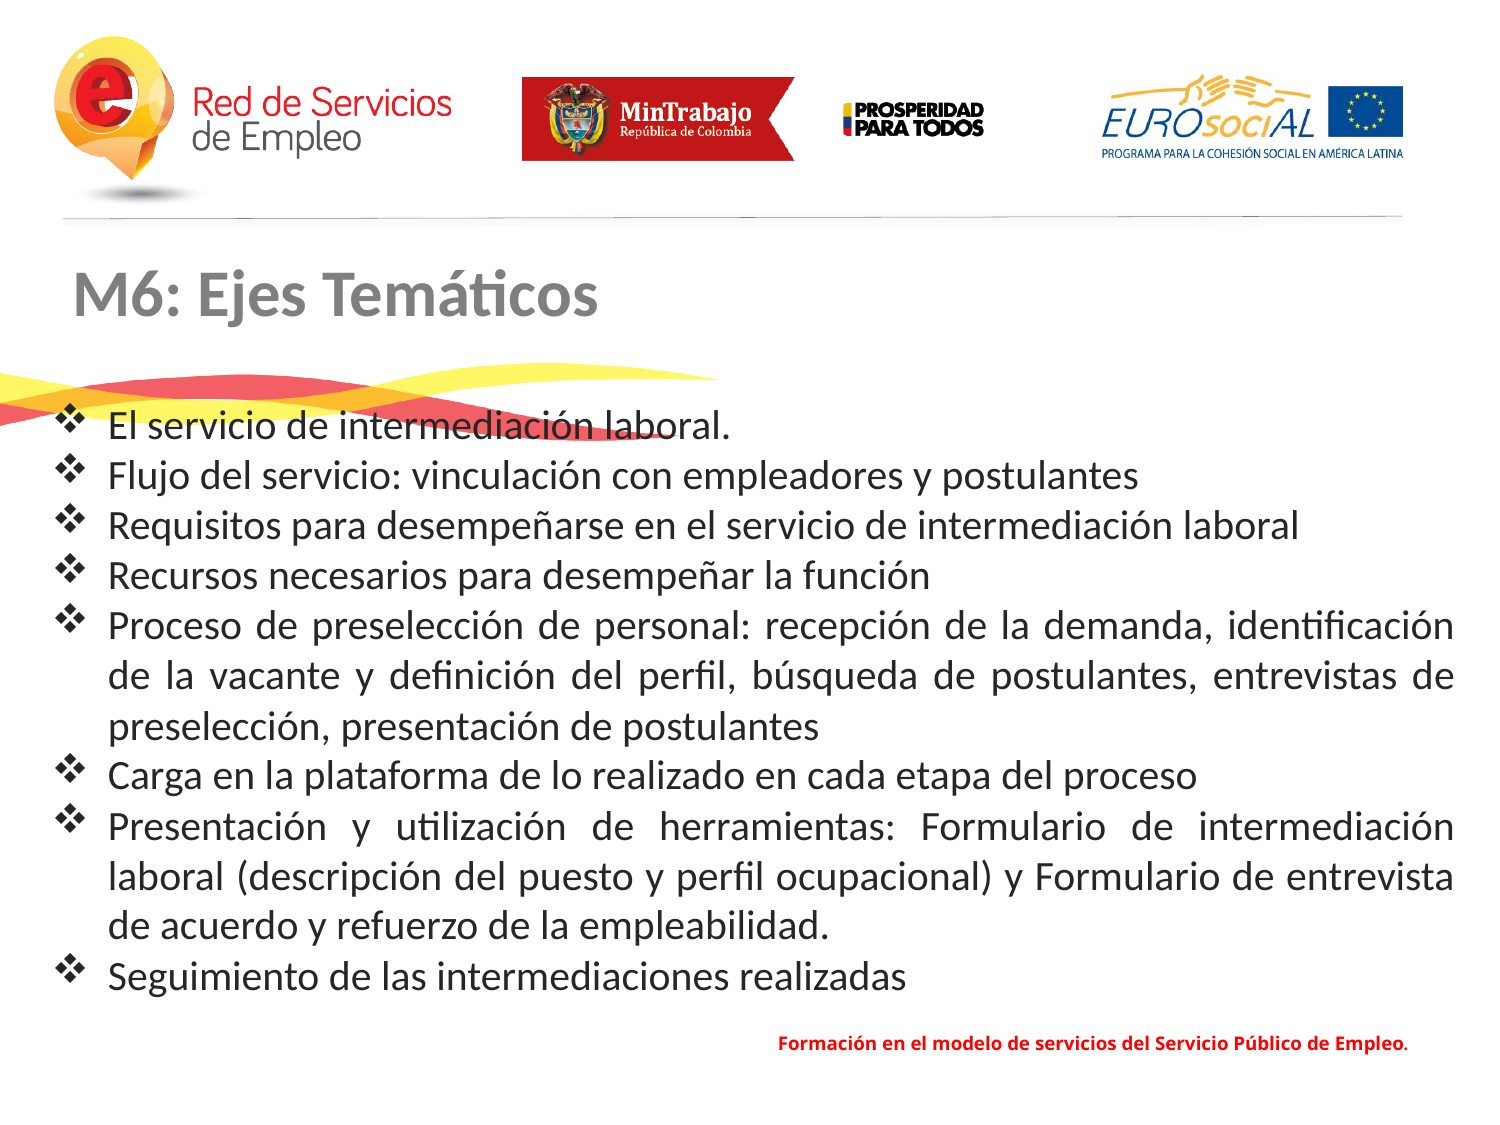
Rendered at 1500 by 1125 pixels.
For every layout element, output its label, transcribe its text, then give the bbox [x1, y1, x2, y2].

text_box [62, 215, 1403, 220]
text_box El servicio de intermediación laboral. Flujo del servicio: vinculación con empleadores y postulantes Requisitos para desempeñarse en el servicio de intermediación laboral Recursos necesarios para desempeñar la función Proceso de preselección de personal: recepción de la demanda, identificación de la vacante y definición del perfil, búsqueda de postulantes, entrevistas de preselección, presentación de postulantes Carga en la plataforma de lo realizado en cada etapa del proceso Presentación y utilización de herramientas: Formulario de intermediación laboral (descripción del puesto y perfil ocupacional) y Formulario de entrevista de acuerdo y refuerzo de la empleabilidad. Seguimiento de las intermediaciones realizadas [36, 340, 1471, 1006]
text_box M6: Ejes Temáticos [57, 242, 630, 337]
picture [54, 35, 452, 205]
title Formación en el modelo de servicios del Servicio Público de Empleo. [720, 999, 1471, 1088]
picture [1102, 74, 1403, 158]
picture [0, 358, 721, 441]
picture [521, 77, 987, 162]
